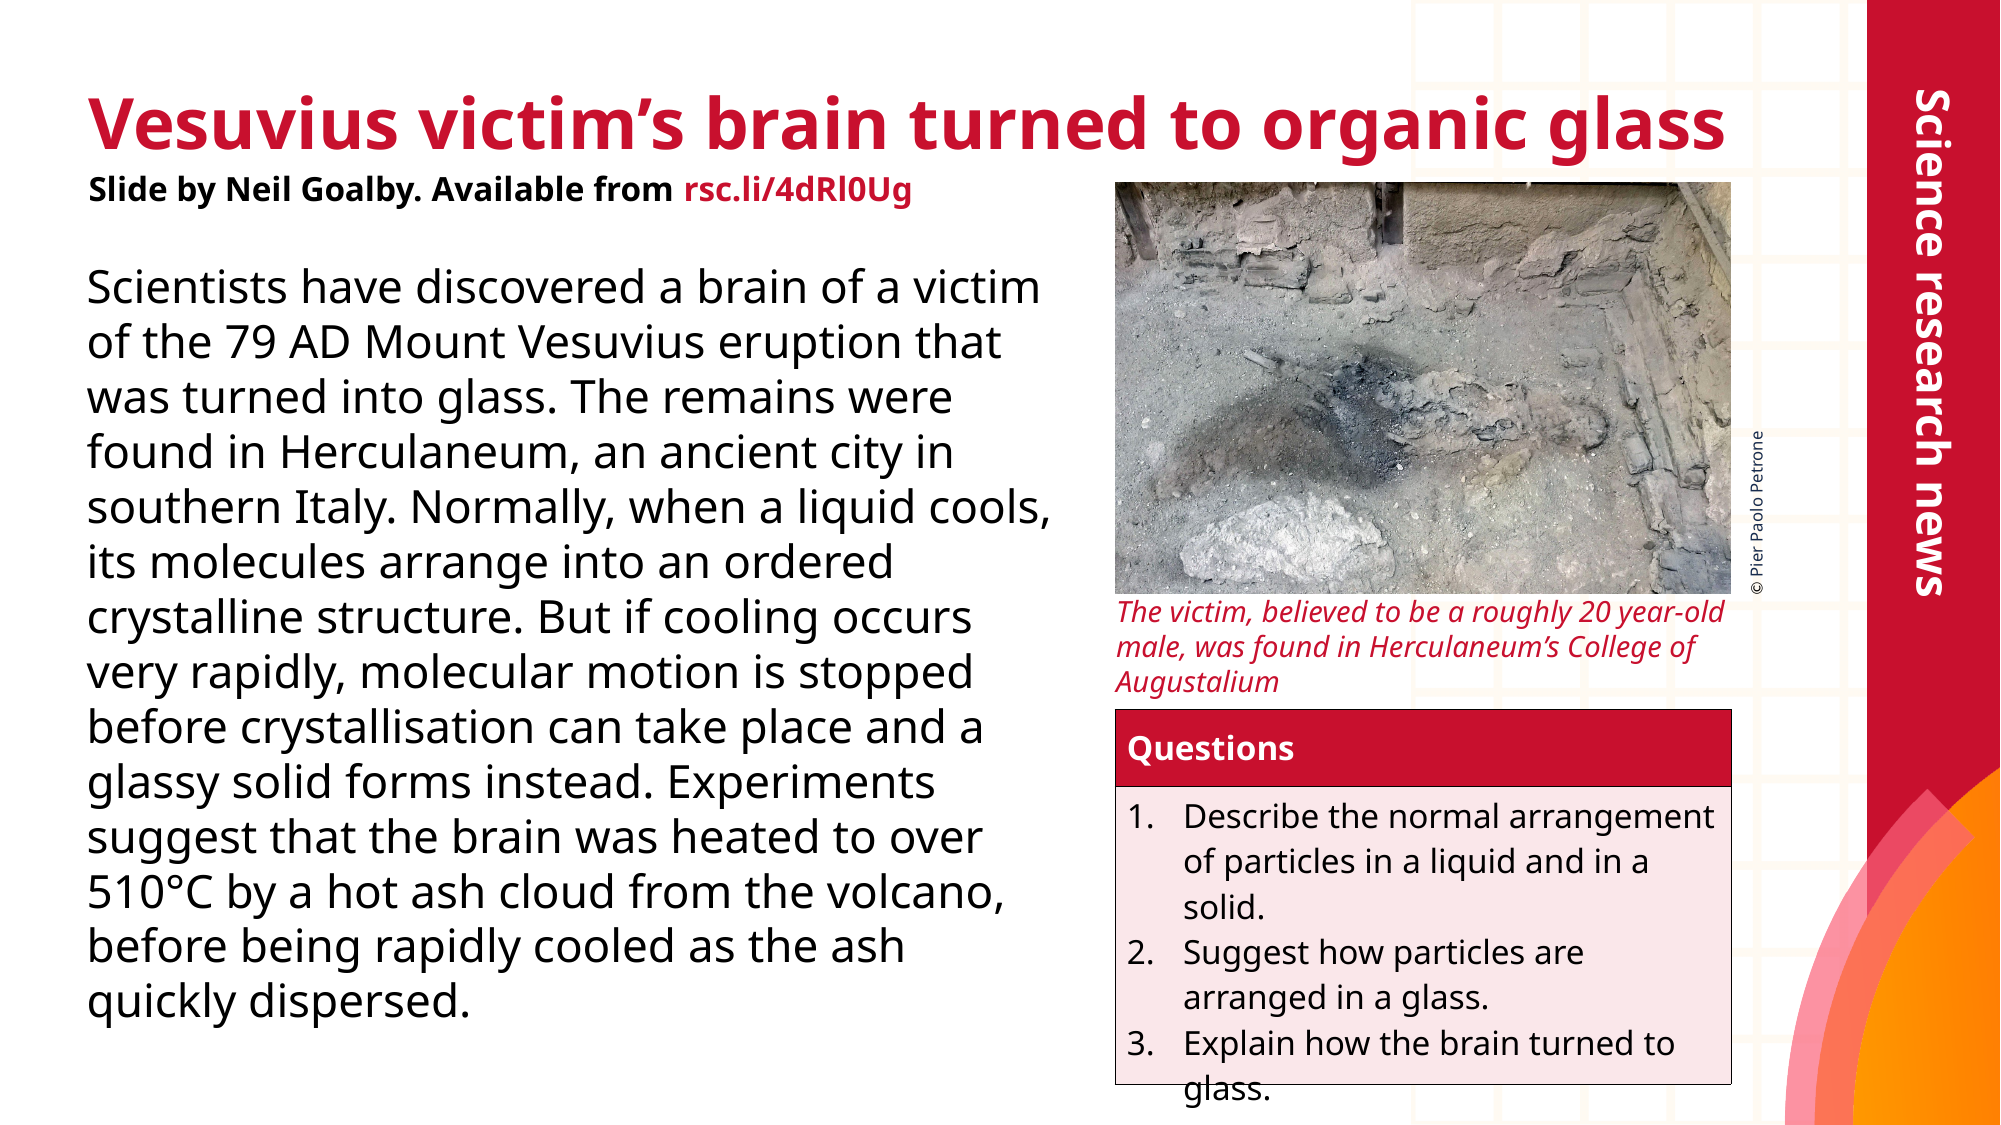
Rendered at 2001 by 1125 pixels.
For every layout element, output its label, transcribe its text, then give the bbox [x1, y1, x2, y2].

table_cell Describe the normal arrangement of particles in a liquid and in a solid. Suggest how particles are arranged in a glass. Explain how the brain turned to glass. [1116, 787, 1731, 1084]
list Scientists have discovered a brain of a victim of the 79 AD Mount Vesuvius eruption that was turned into glass. The remains were found in Herculaneum, an ancient city in southern Italy. Normally, when a liquid cools, its molecules arrange into an ordered crystalline structure. But if cooling occurs very rapidly, molecular motion is stopped before crystallisation can take place and a glassy solid forms instead. Experiments suggest that the brain was heated to over 510°C by a hot ash cloud from the volcano, before being rapidly cooled as the ash quickly dispersed. [86, 257, 1061, 990]
title Vesuvius victim’s brain turned to organic glass [88, 88, 1743, 161]
table_header Questions [1116, 710, 1731, 786]
text_box Science research news [1867, 88, 2000, 765]
picture [1115, 0, 2000, 1125]
picture [1411, 161, 1738, 173]
text_box The victim, believed to be a roughly 20 year-old male, was found in Herculaneum’s College of Augustalium [1115, 594, 1731, 684]
text_box Slide by Neil Goalby. Available from rsc.li/4dRl0Ug [88, 173, 1738, 246]
text_box © Pier Paolo Petrone [1738, 113, 1774, 610]
